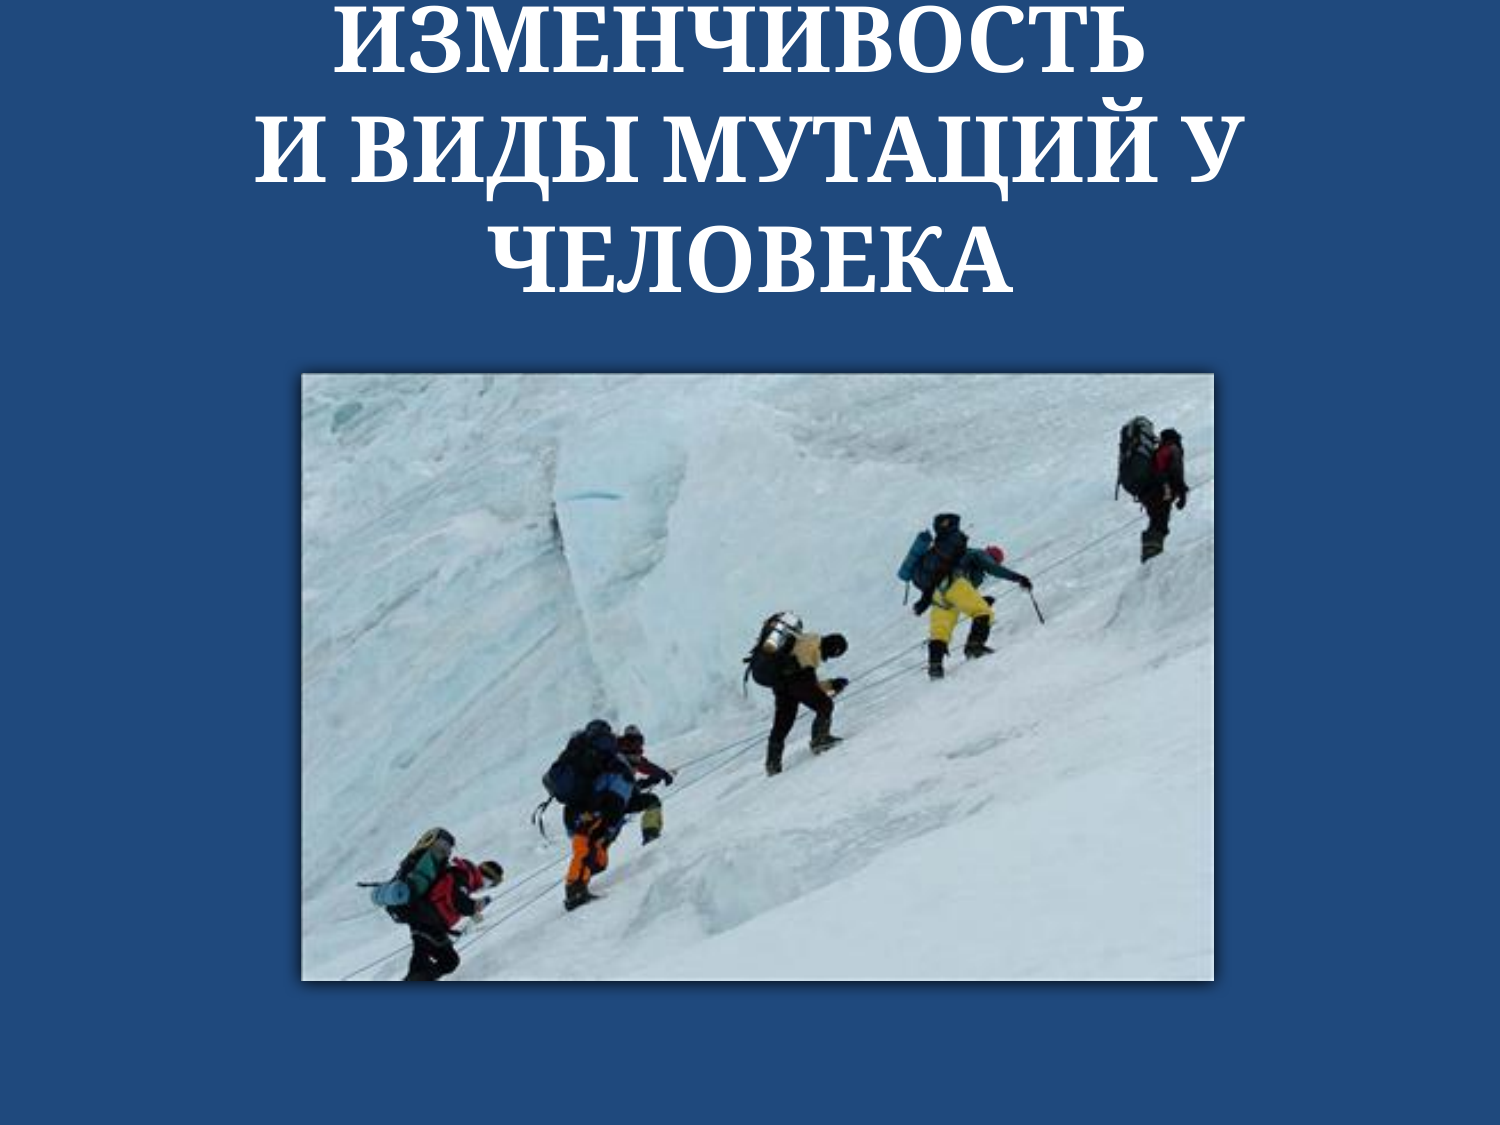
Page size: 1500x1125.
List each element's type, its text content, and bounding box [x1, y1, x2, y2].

picture [300, 373, 1214, 981]
title ИЗМЕНЧИВОСТЬ И ВИДЫ МУТАЦИЙ У ЧЕЛОВЕКА [0, 0, 1500, 291]
